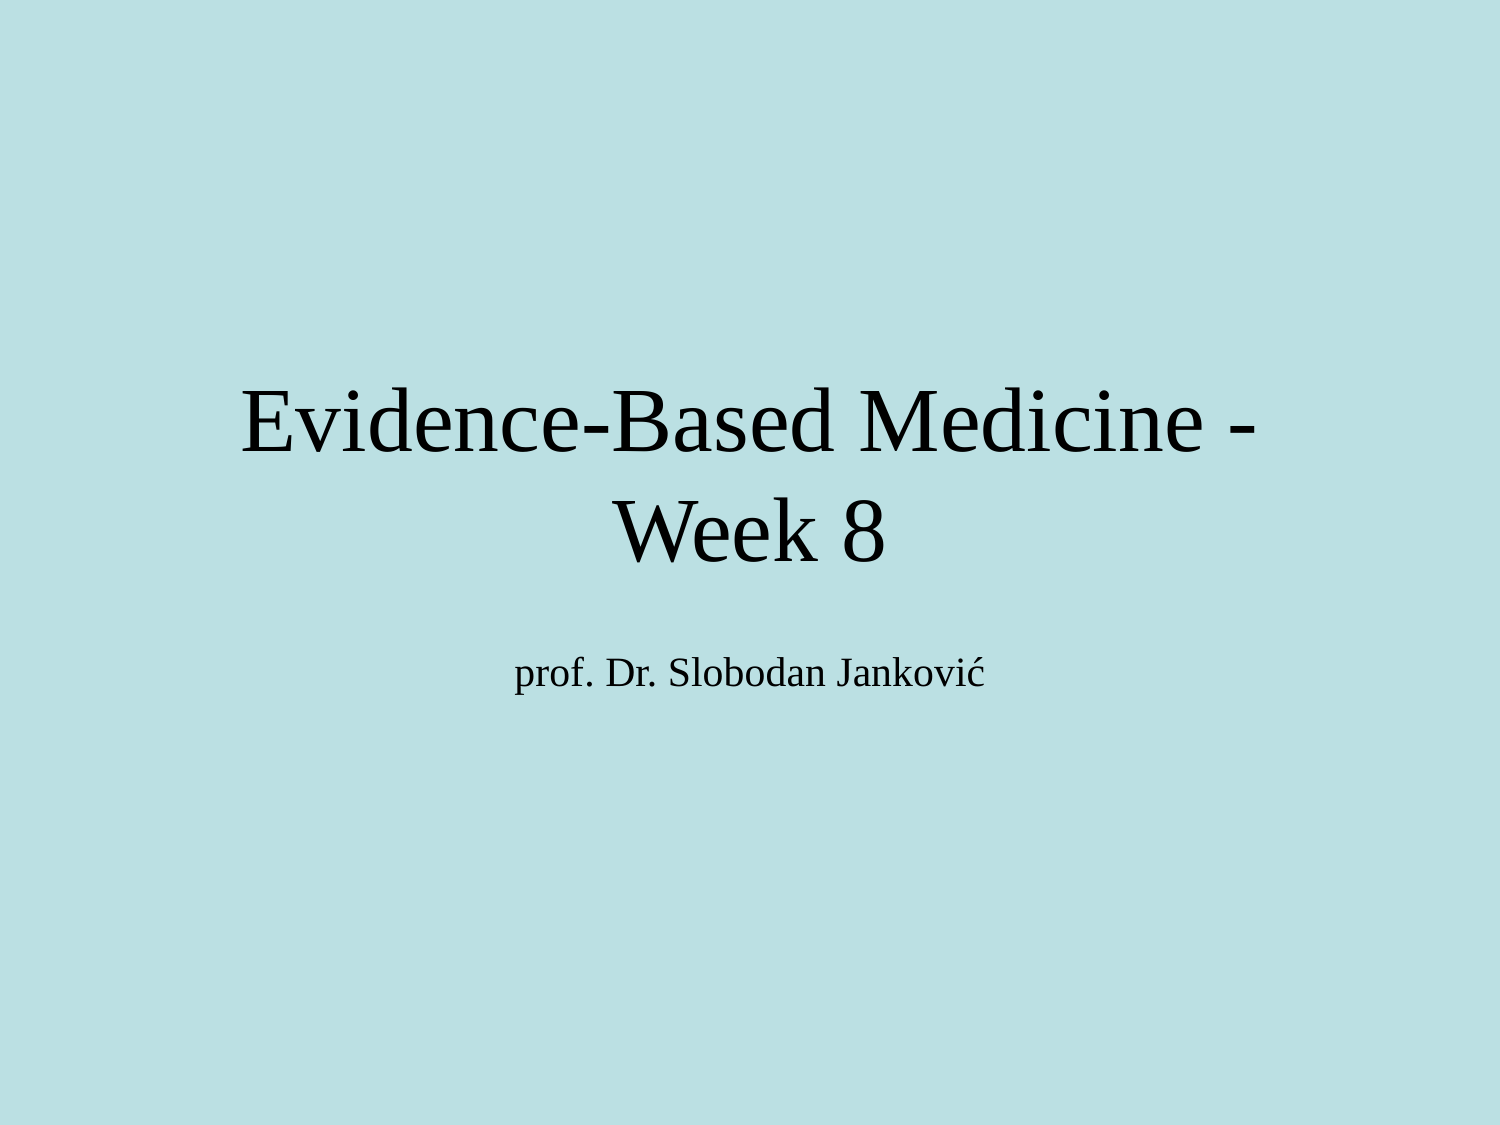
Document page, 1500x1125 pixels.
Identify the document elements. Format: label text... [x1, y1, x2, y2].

subtitle prof. Dr. Slobodan Janković [225, 637, 1275, 925]
title Evidence-Based Medicine - Week 8 [112, 349, 1388, 591]
